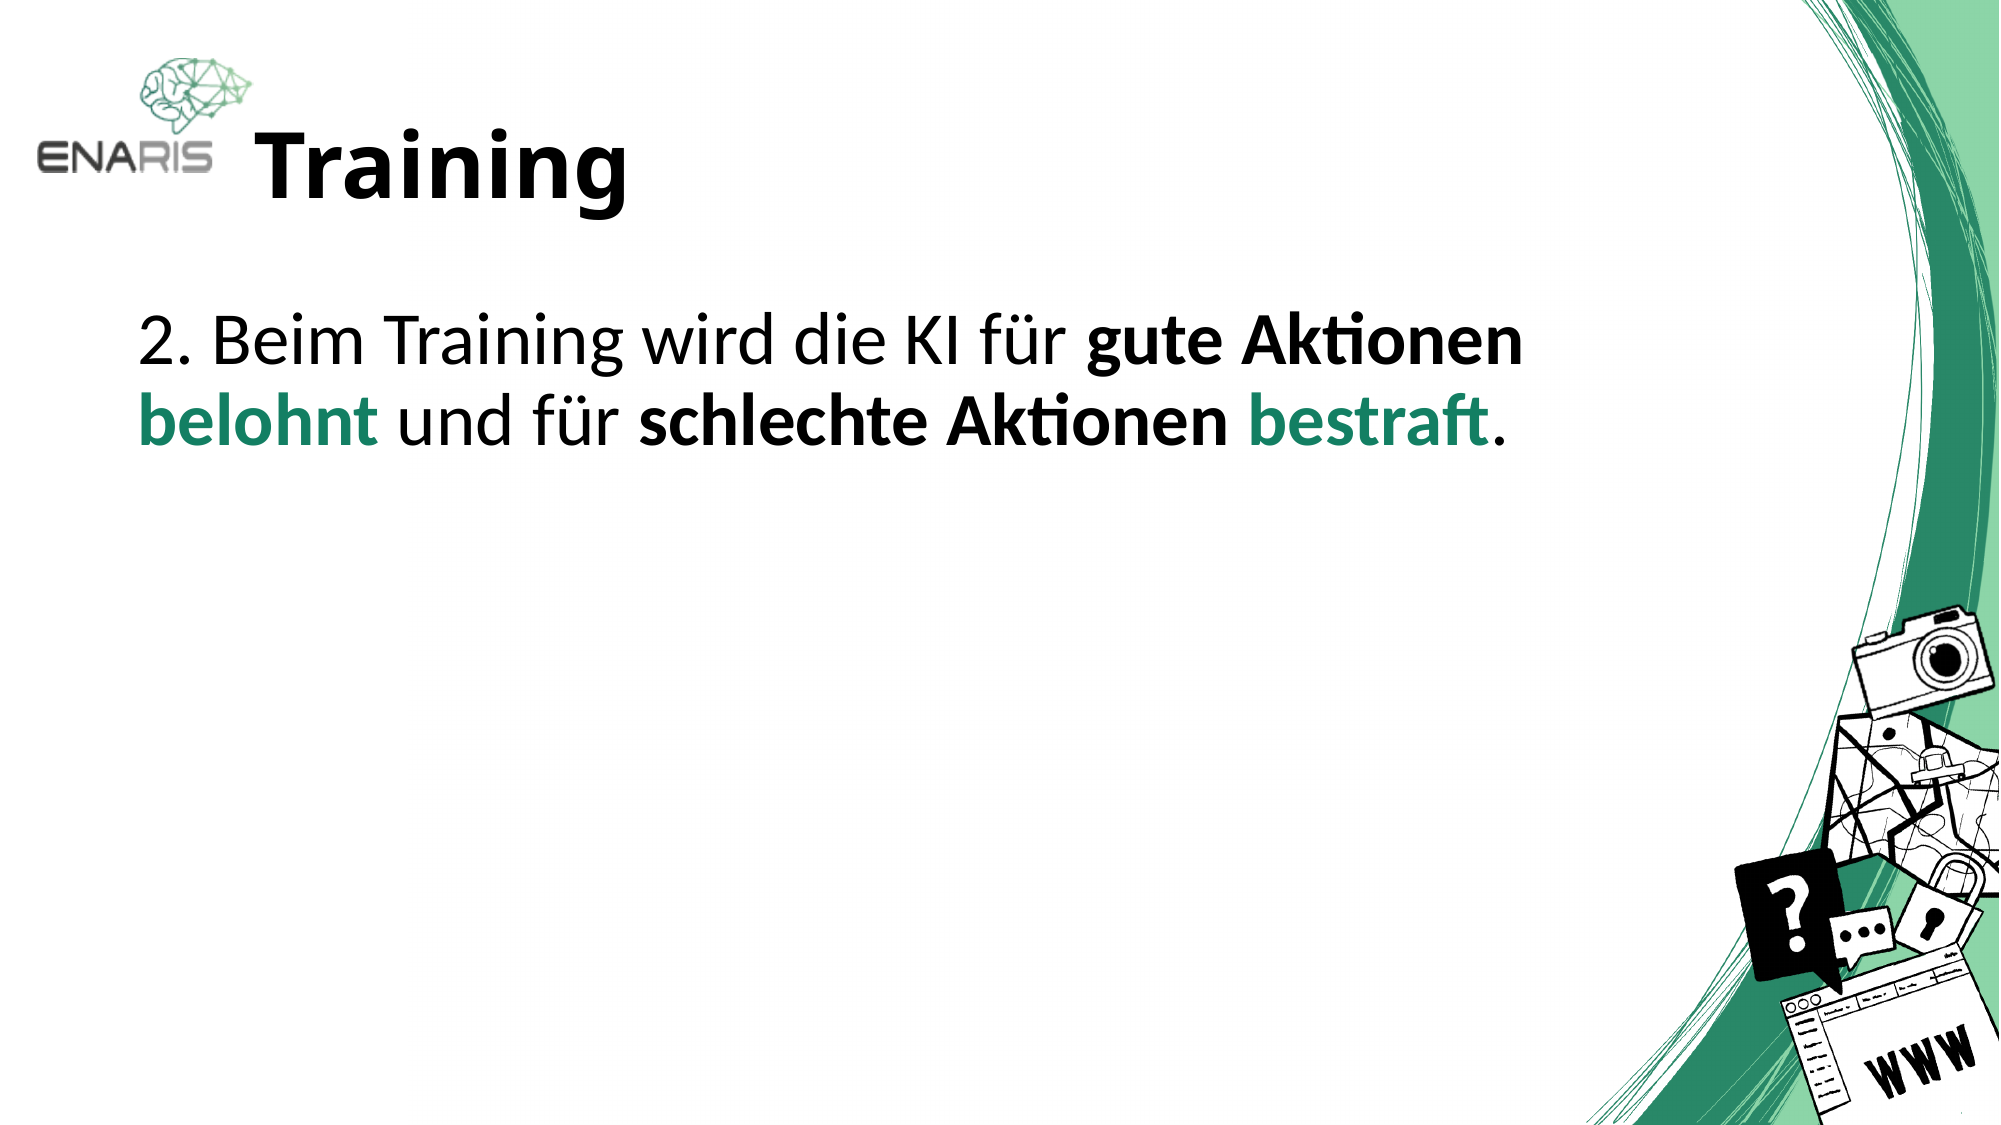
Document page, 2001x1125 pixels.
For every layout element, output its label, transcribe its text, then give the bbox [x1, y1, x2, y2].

picture [408, 0, 1999, 1125]
title Training [253, 59, 1863, 278]
picture [37, 58, 254, 173]
list 2. Beim Training wird die KI für gute Aktionen belohnt und für schlechte Aktionen bestraft. [137, 299, 1728, 1014]
